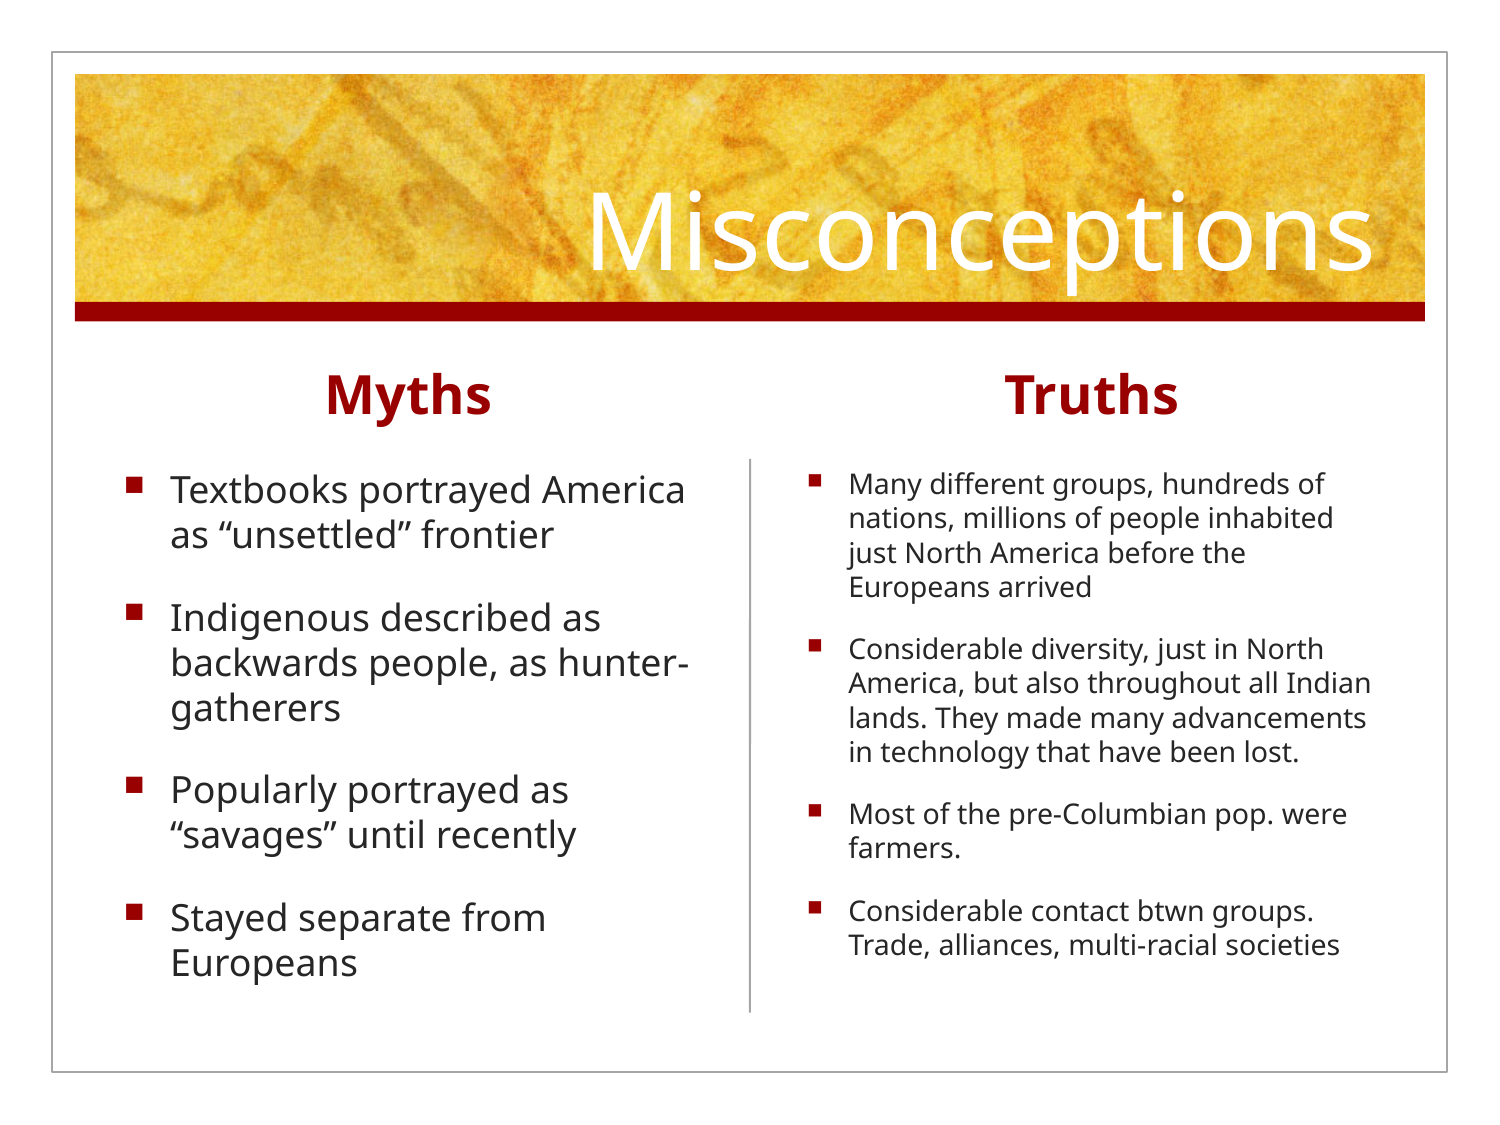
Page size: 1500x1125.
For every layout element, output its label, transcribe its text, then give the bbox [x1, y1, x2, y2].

list Textbooks portrayed America as “unsettled” frontier Indigenous described as backwards people, as hunter-gatherers Popularly portrayed as “savages” until recently Stayed separate from Europeans [108, 458, 709, 1005]
list Many different groups, hundreds of nations, millions of people inhabited just North America before the Europeans arrived Considerable diversity, just in North America, but also throughout all Indian lands. They made many advancements in technology that have been lost. Most of the pre-Columbian pop. were farmers. Considerable contact btwn groups. Trade, alliances, multi-racial societies [791, 458, 1392, 1005]
list Myths [108, 334, 709, 455]
title Misconceptions [108, 74, 1392, 292]
list Truths [791, 334, 1392, 455]
picture [75, 74, 1425, 301]
